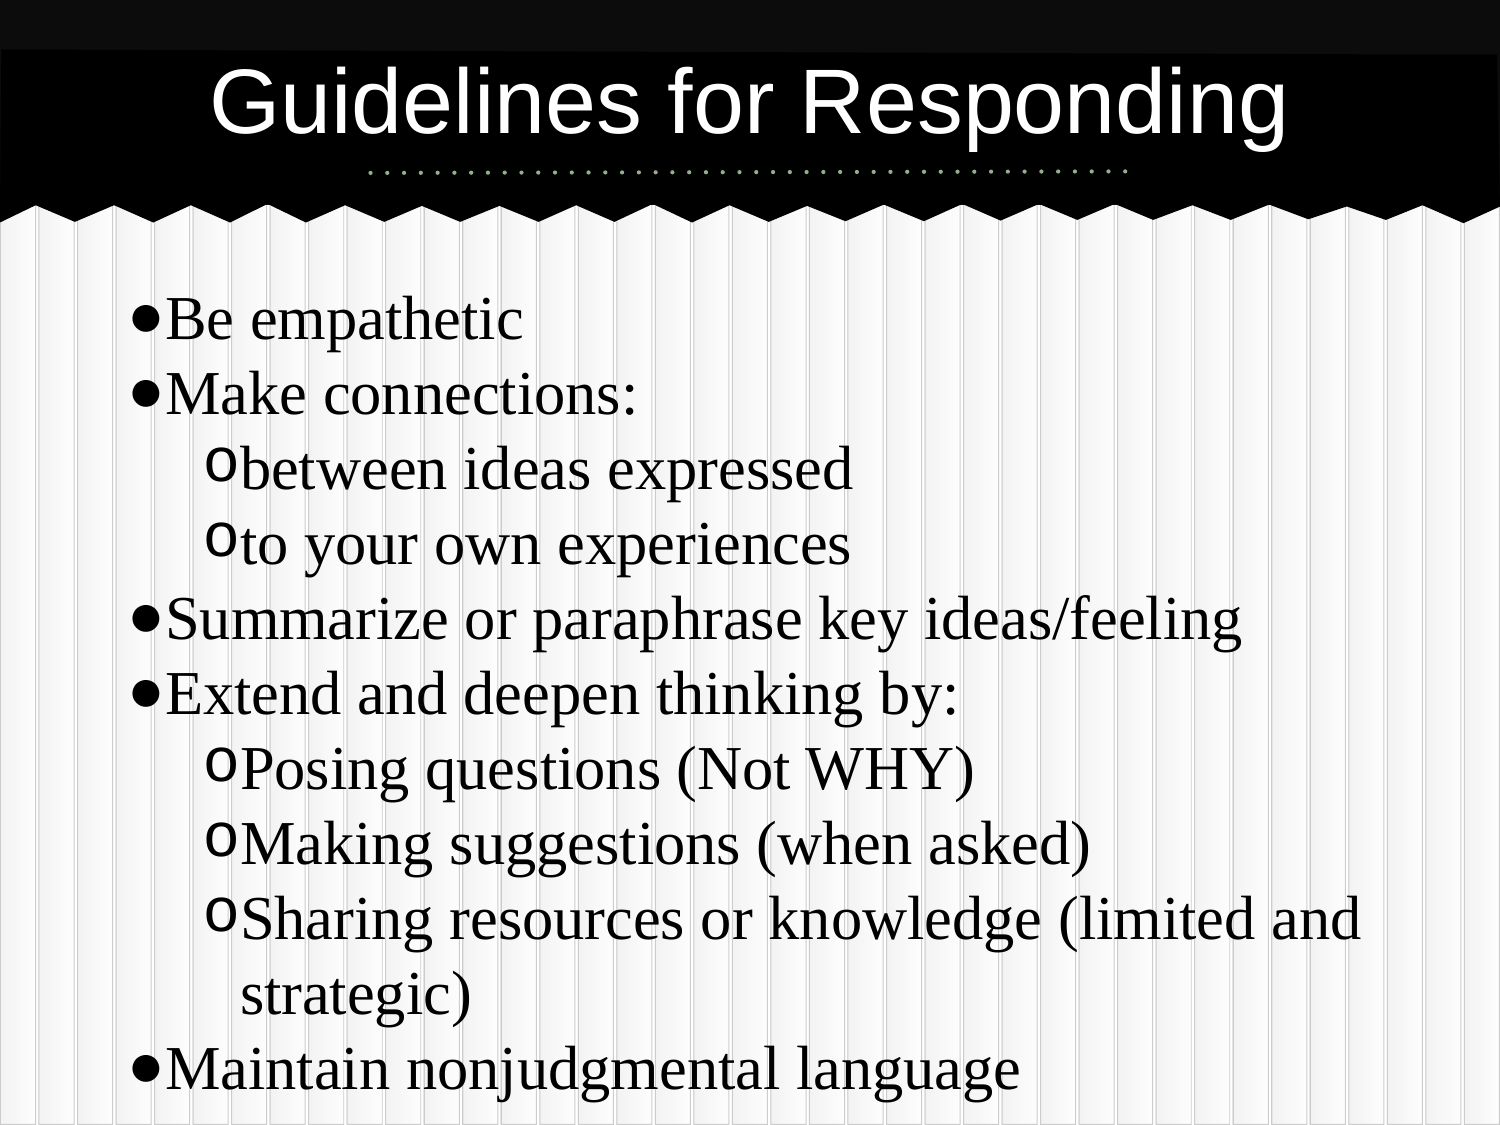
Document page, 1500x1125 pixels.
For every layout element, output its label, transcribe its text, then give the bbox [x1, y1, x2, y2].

list Be empathetic Make connections: between ideas expressed to your own experiences Summarize or paraphrase key ideas/feeling Extend and deepen thinking by: Posing questions (Not WHY) Making suggestions (when asked) Sharing resources or knowledge (limited and strategic) Maintain nonjudgmental language [75, 262, 1425, 1057]
title Guidelines for Responding [75, 2, 1425, 191]
